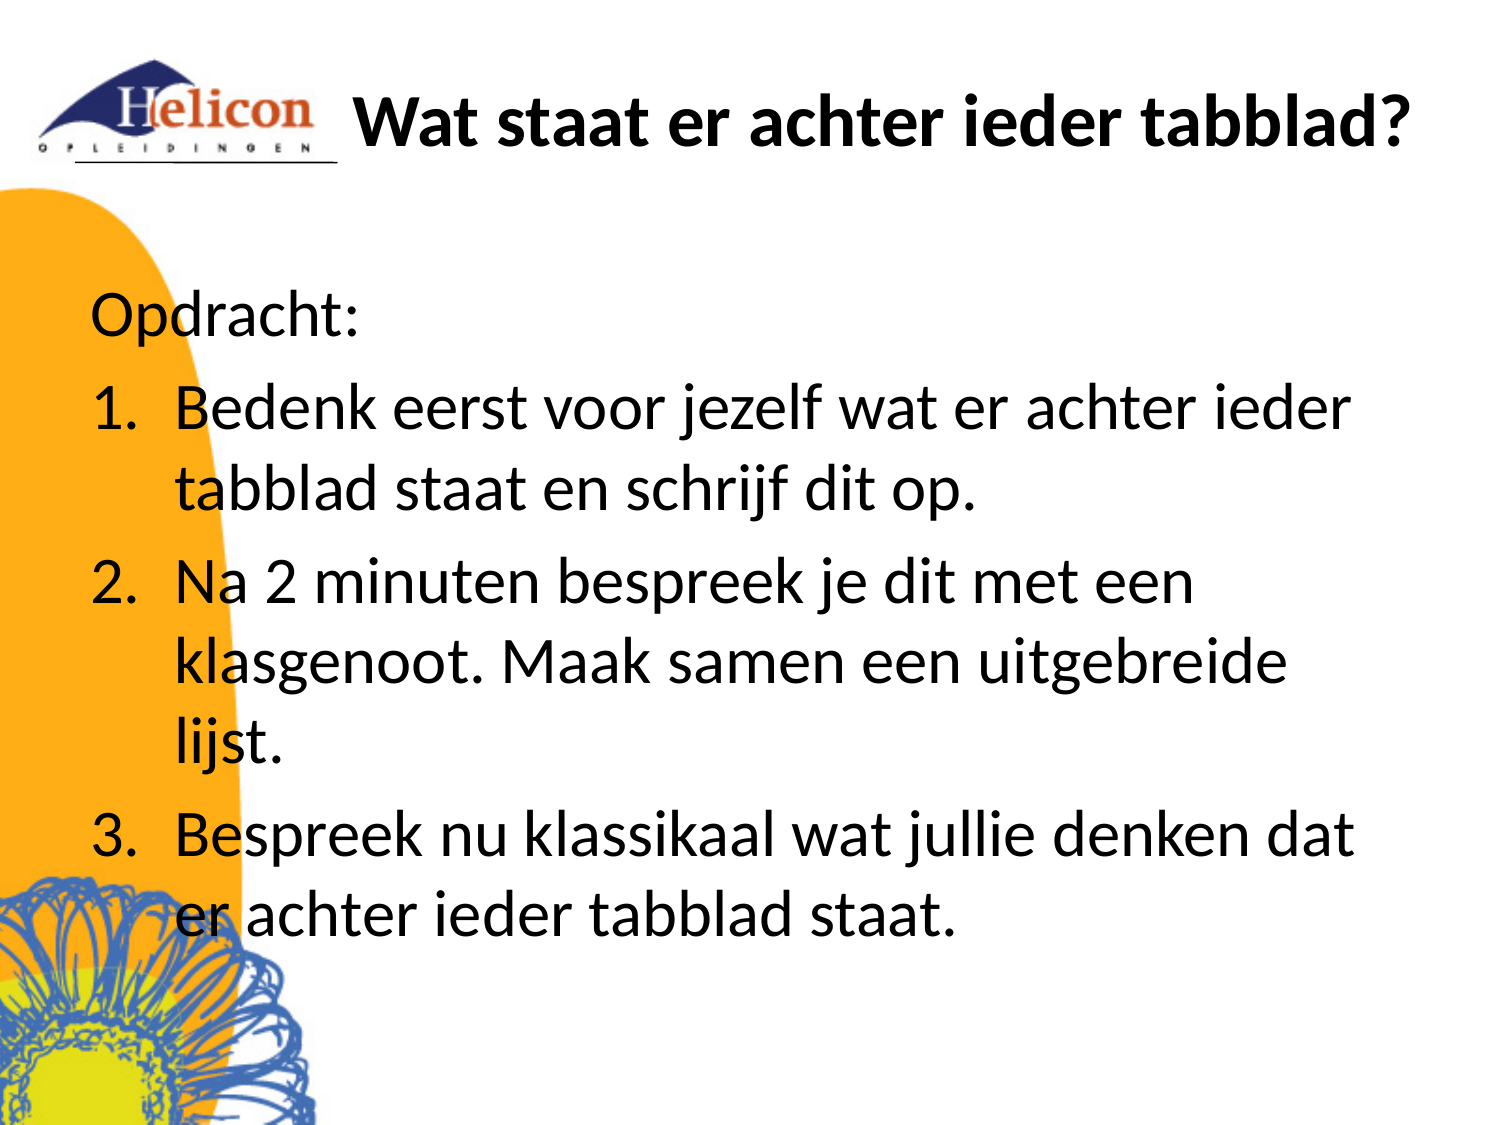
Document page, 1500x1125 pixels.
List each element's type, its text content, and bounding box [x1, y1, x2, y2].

picture [0, 0, 1500, 1125]
title Wat staat er achter ieder tabblad? [337, 66, 1471, 167]
list Opdracht: Bedenk eerst voor jezelf wat er achter ieder tabblad staat en schrijf dit op. Na 2 minuten bespreek je dit met een klasgenoot. Maak samen een uitgebreide lijst. Bespreek nu klassikaal wat jullie denken dat er achter ieder tabblad staat. [75, 262, 1425, 1005]
